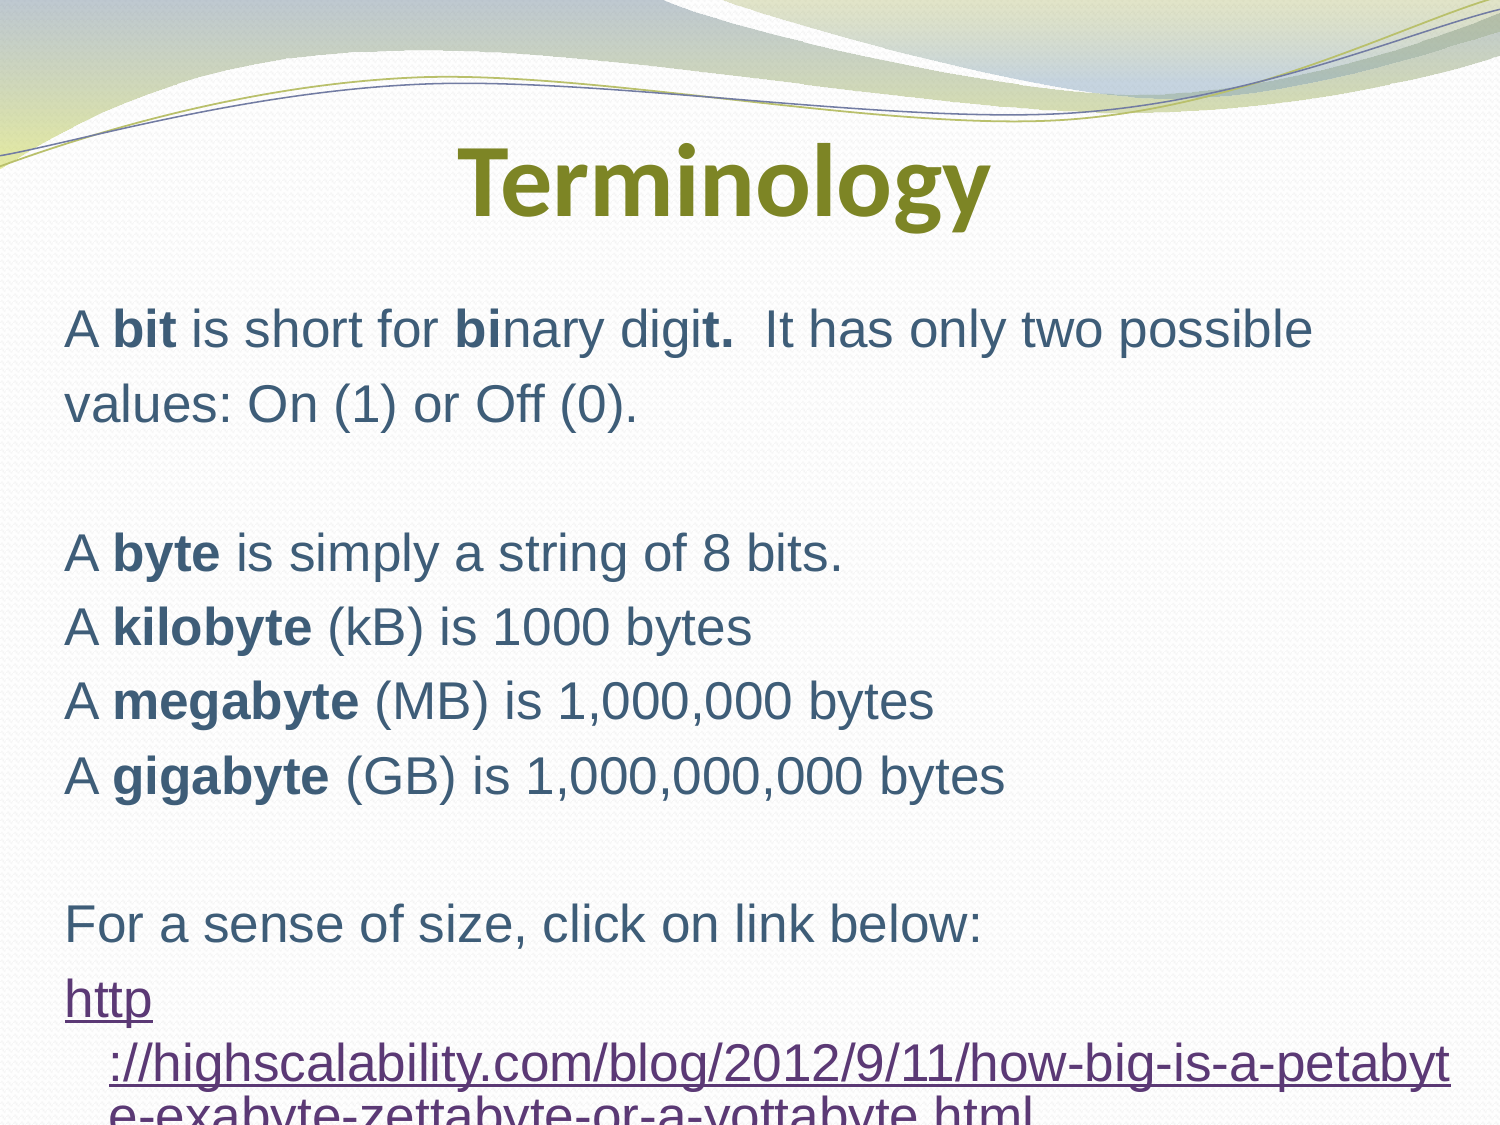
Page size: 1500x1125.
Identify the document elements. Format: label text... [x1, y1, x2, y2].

title Terminology [50, 50, 1400, 238]
list A bit is short for binary digit. It has only two possible values: On (1) or Off (0). A byte is simply a string of 8 bits. A kilobyte (kB) is 1000 bytes A megabyte (MB) is 1,000,000 bytes A gigabyte (GB) is 1,000,000,000 bytes For a sense of size, click on link below: http://highscalability.com/blog/2012/9/11/how-big-is-a-petabyte-exabyte-zettabyte-or-a-yottabyte.html [50, 287, 1475, 1100]
